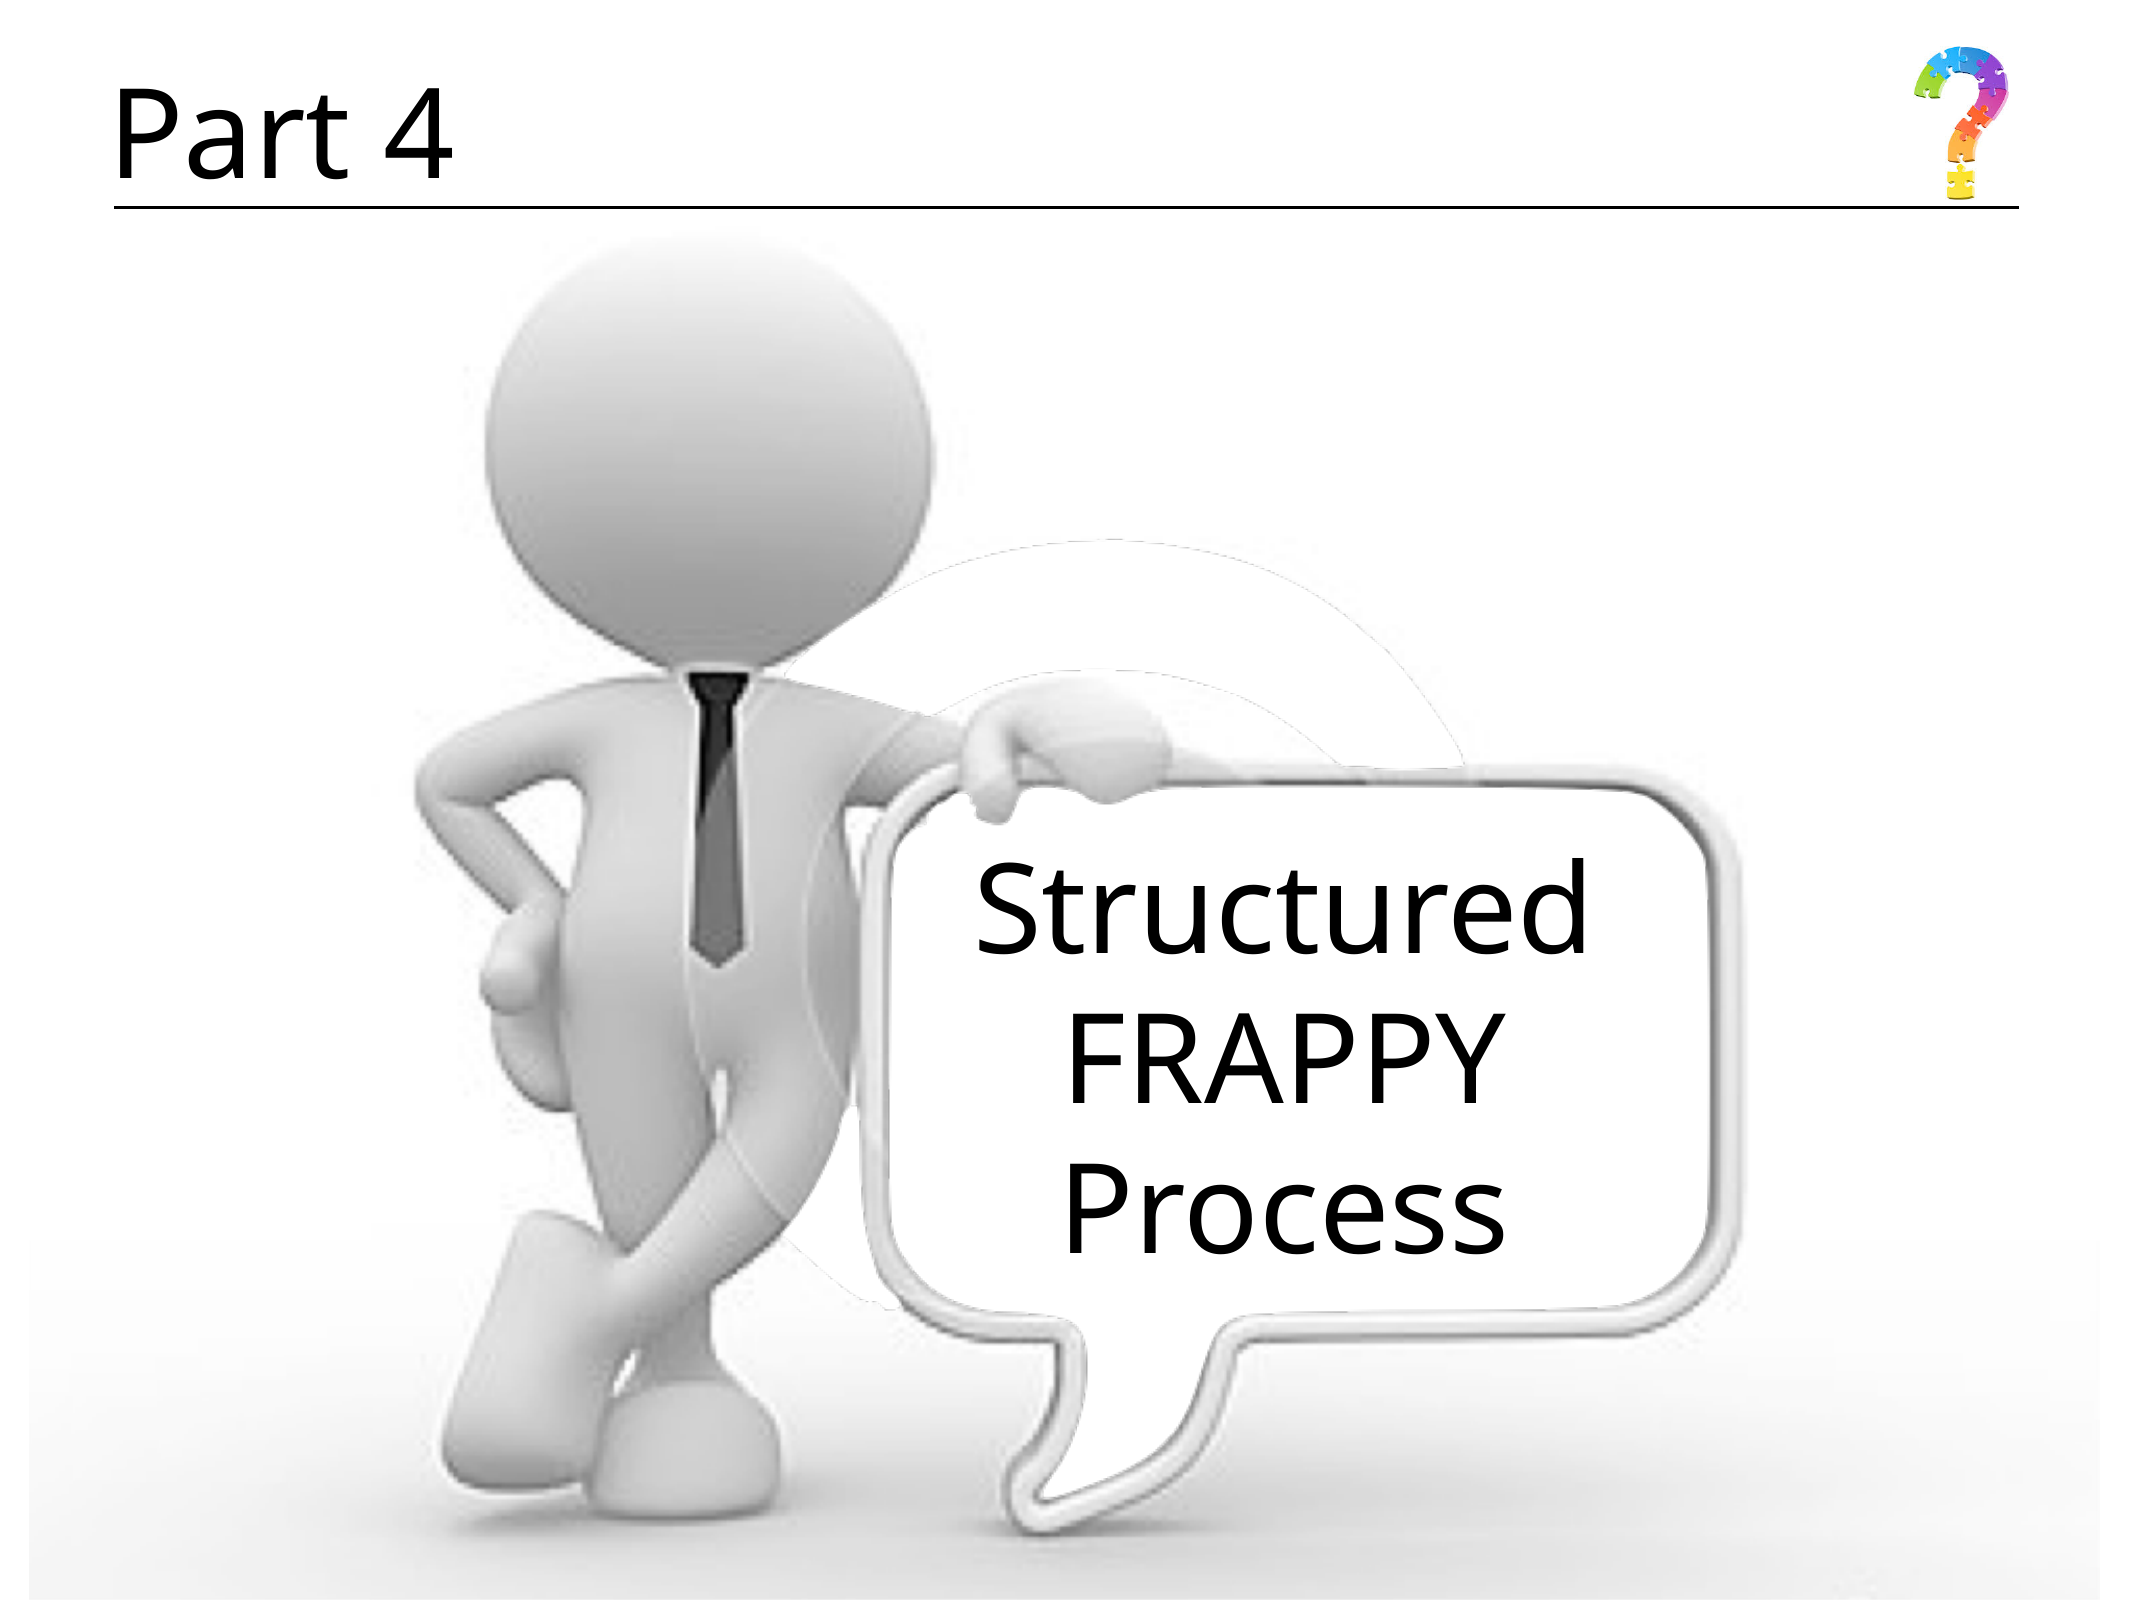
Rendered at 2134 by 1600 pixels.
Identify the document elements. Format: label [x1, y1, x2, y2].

text_box [114, 35, 2026, 205]
picture [29, 213, 2101, 1600]
